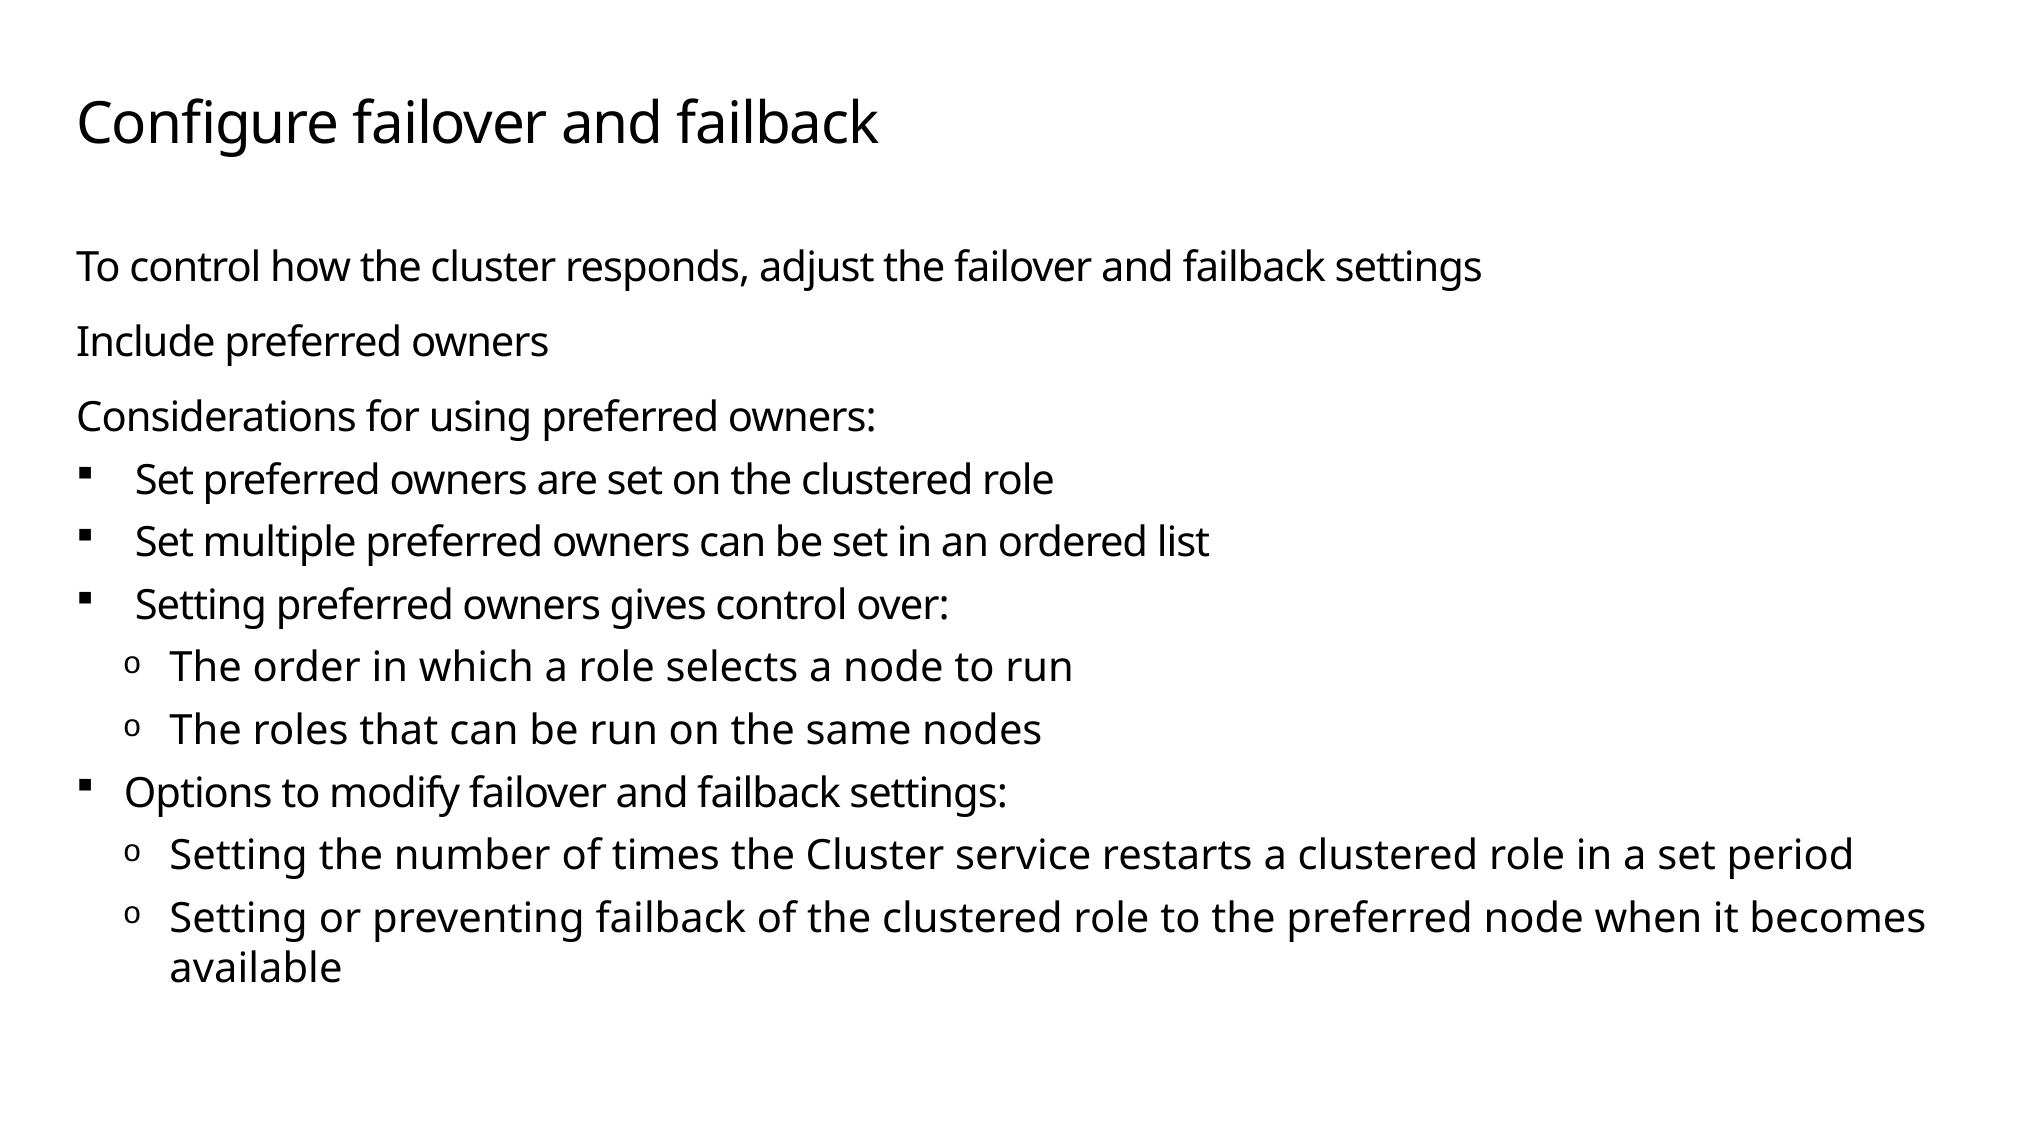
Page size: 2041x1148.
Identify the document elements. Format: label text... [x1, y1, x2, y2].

list To control how the cluster responds, adjust the failover and failback settings Include preferred owners Considerations for using preferred owners: Set preferred owners are set on the clustered role Set multiple preferred owners can be set in an ordered list Setting preferred owners gives control over: The order in which a role selects a node to run The roles that can be run on the same nodes Options to modify failover and failback settings: Setting the number of times the Cluster service restarts a clustered role in a set period Setting or preventing failback of the clustered role to the preferred node when it becomes available [76, 240, 1970, 1074]
title Configure failover and failback [76, 93, 1968, 161]
